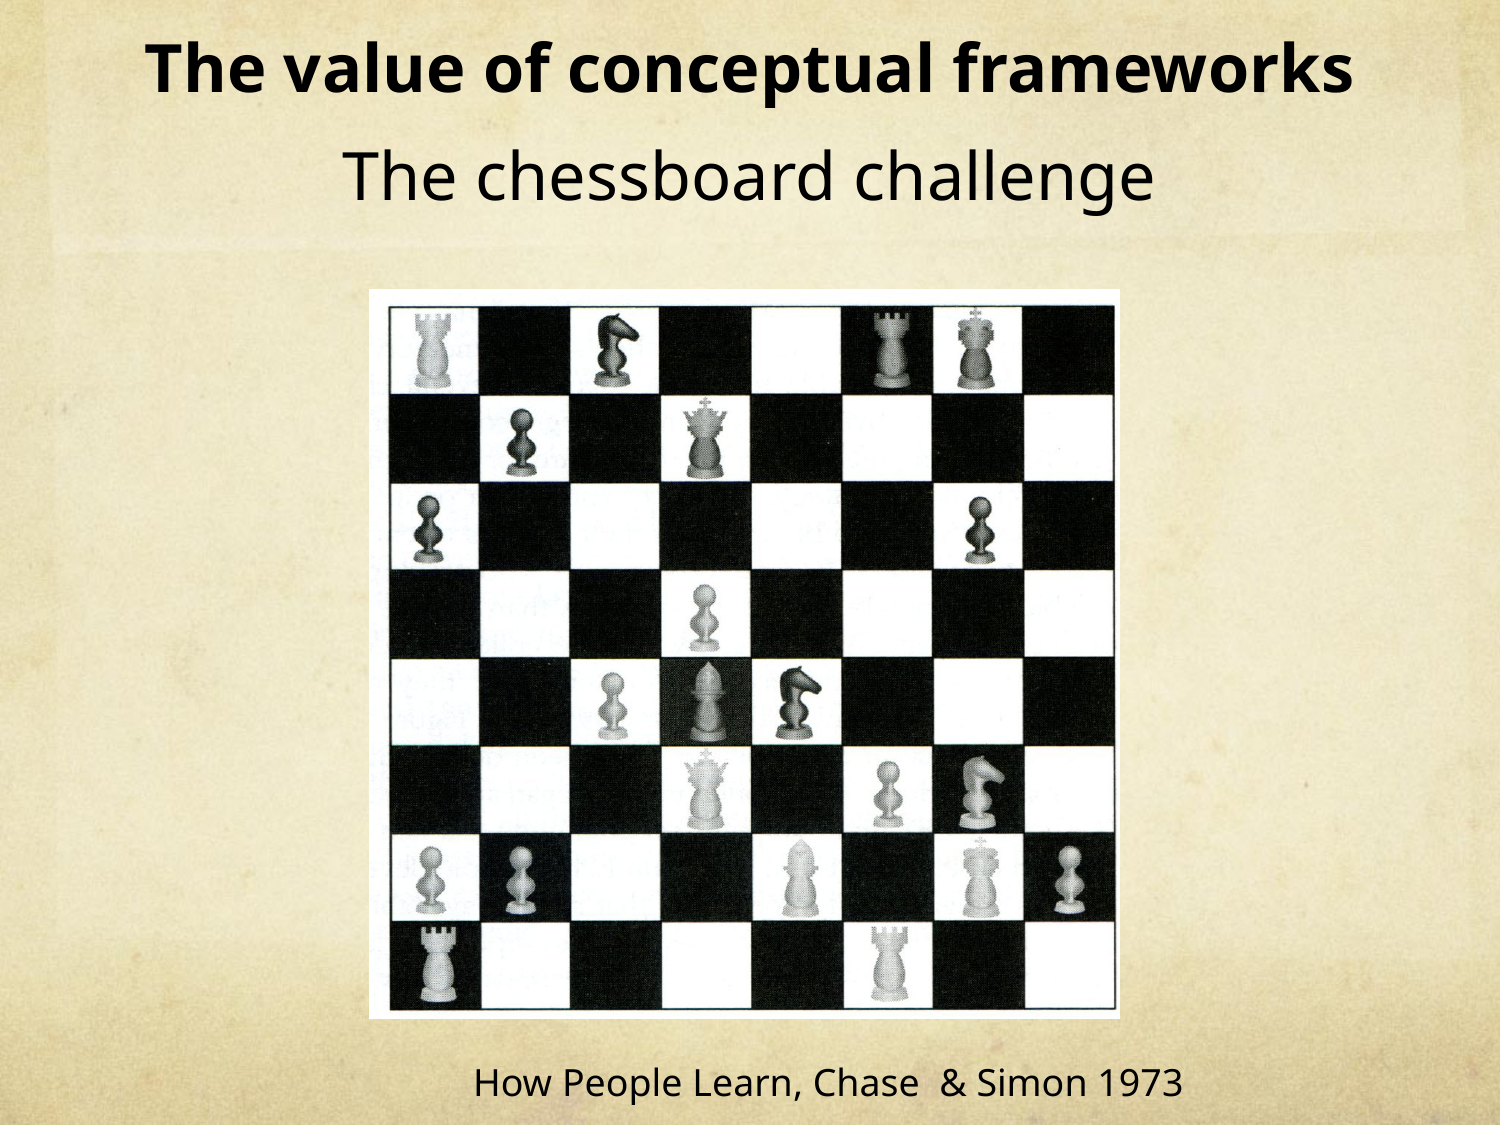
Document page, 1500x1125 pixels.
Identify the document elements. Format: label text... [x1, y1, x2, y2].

text_box The chessboard challenge [126, 126, 1374, 222]
picture [0, 0, 1500, 1125]
text_box The value of conceptual frameworks [126, 18, 1374, 114]
text_box How People Learn, Chase & Simon 1973 [458, 1051, 1295, 1112]
